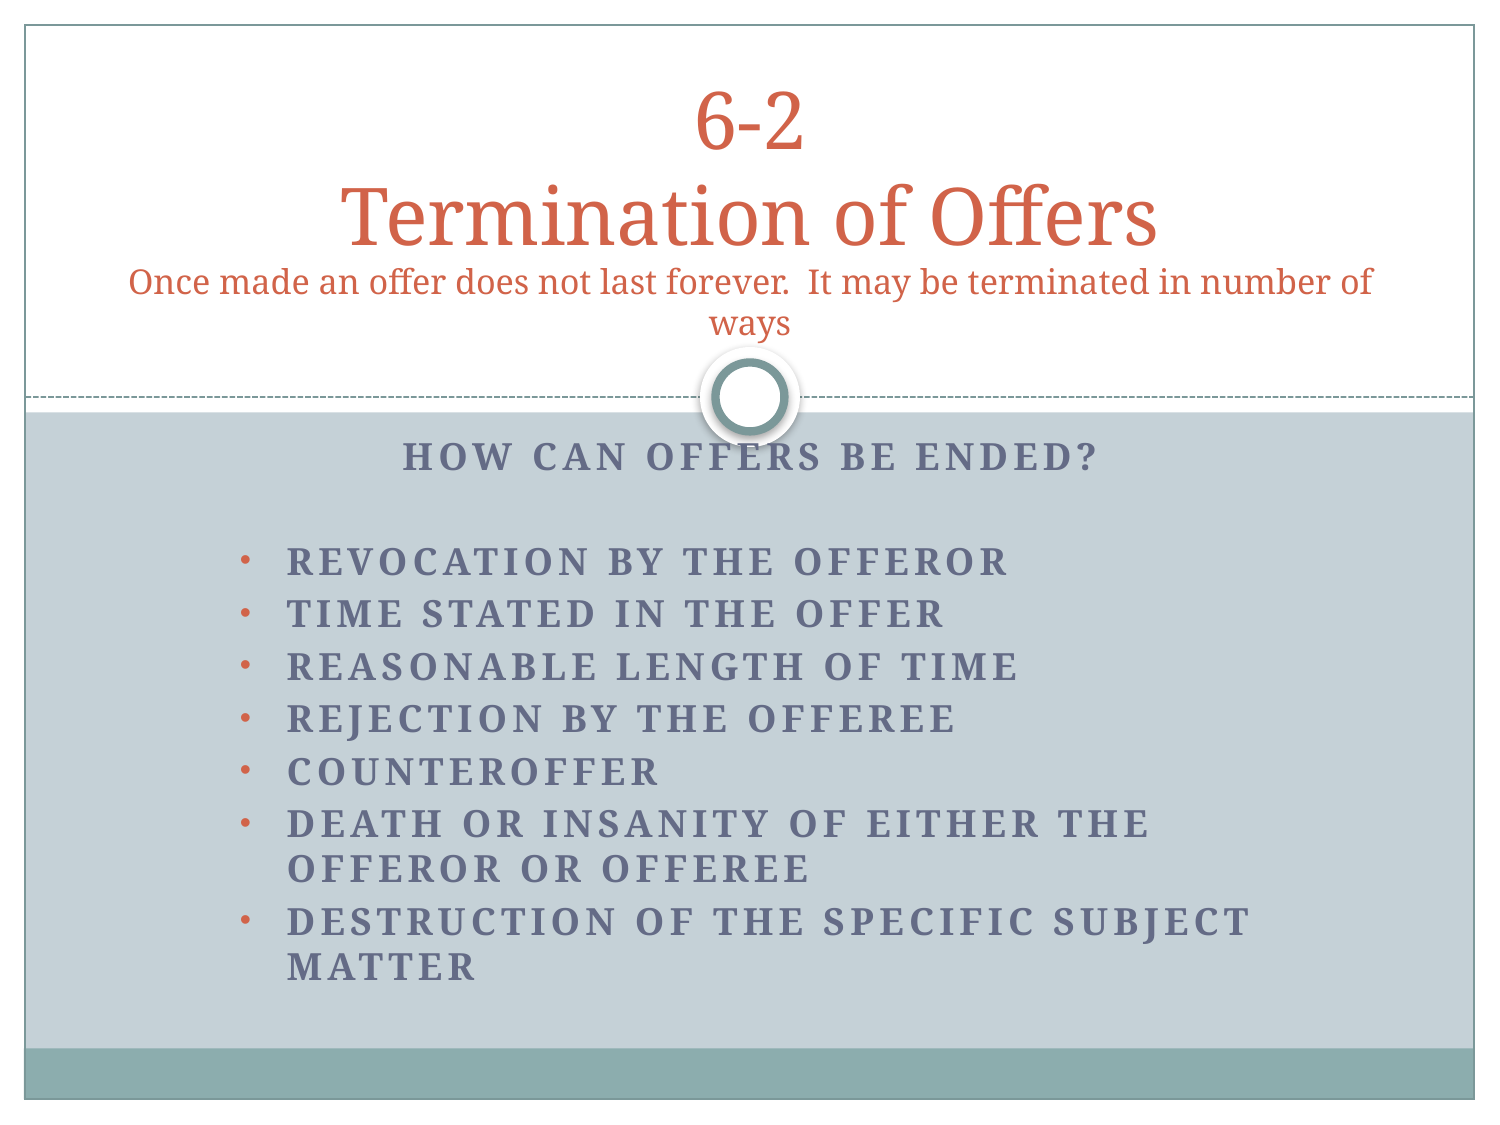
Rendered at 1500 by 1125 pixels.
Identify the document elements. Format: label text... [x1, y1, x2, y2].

subtitle How Can offers be Ended? Revocation by the Offeror Time Stated in the offer Reasonable length of time Rejection by the offeree Counteroffer Death or insanity of either the offeror or offeree Destruction of the specific subject matter [225, 425, 1275, 713]
title 6-2 Termination of Offers Once made an offer does not last forever. It may be terminated in number of ways [112, 62, 1388, 350]
